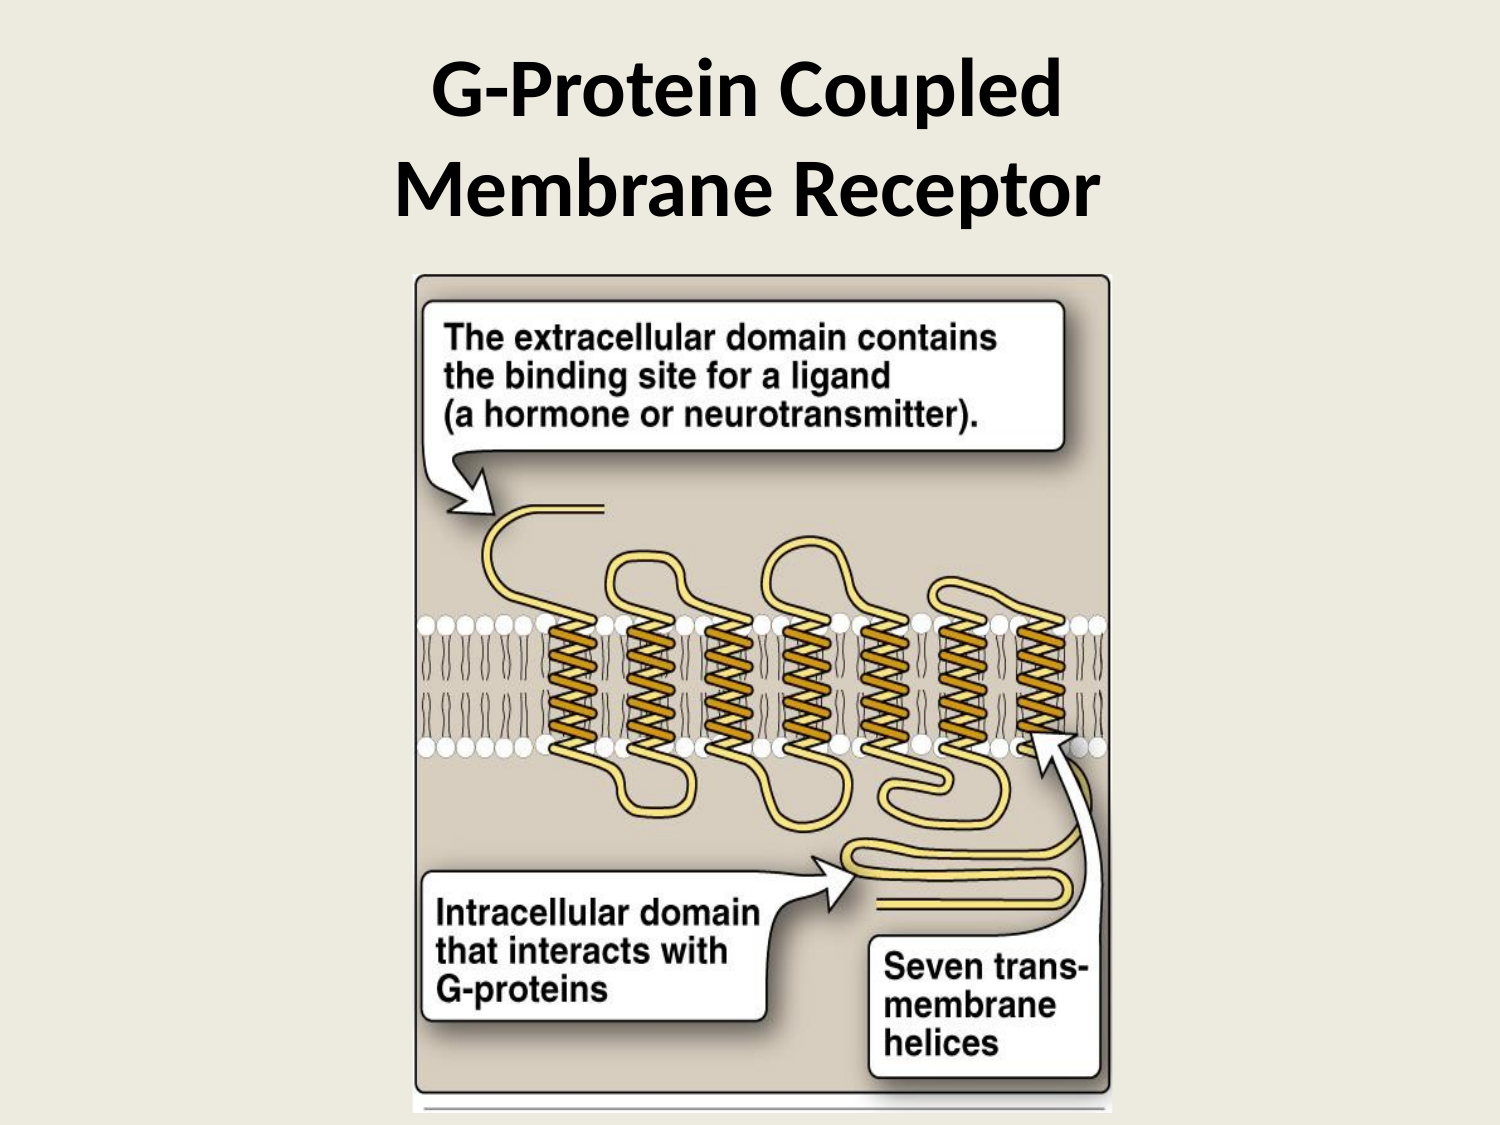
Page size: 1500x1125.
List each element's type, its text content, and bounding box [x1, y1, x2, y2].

title G-Protein Coupled Membrane Receptor [263, 33, 1236, 234]
text_box [412, 274, 1113, 1113]
